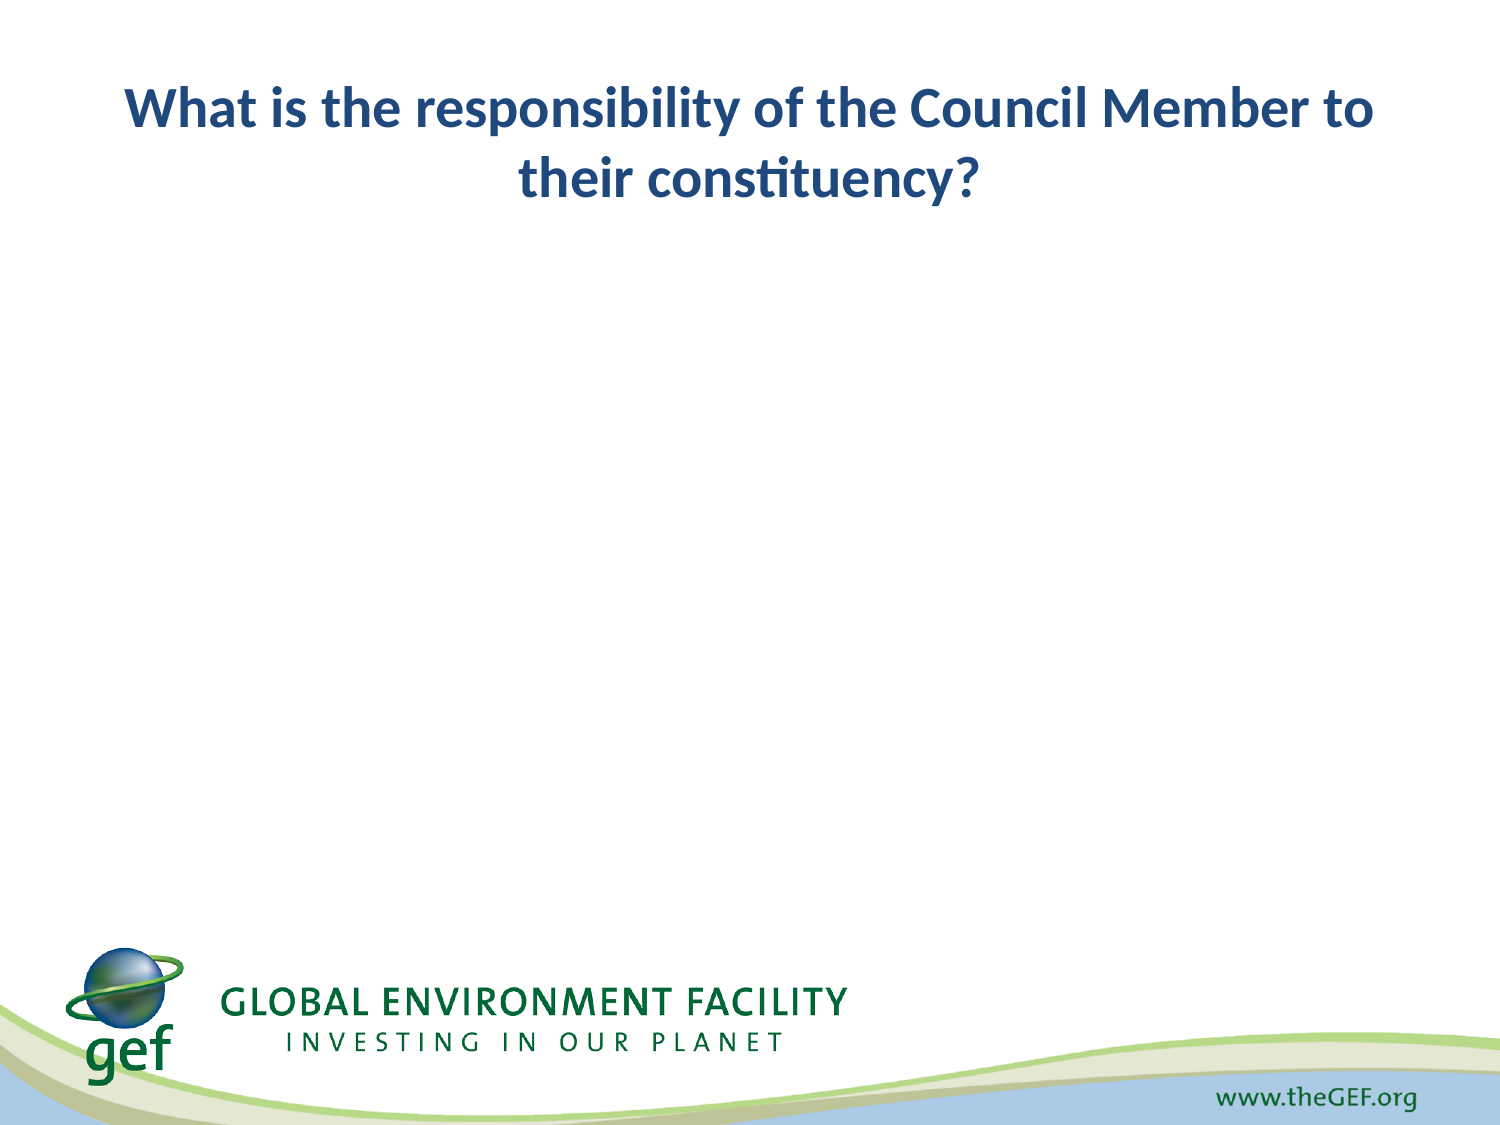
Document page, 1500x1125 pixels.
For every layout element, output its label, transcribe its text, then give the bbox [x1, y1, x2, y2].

picture [0, 920, 1500, 1125]
title What is the responsibility of the Council Member to their constituency? [74, 44, 1426, 233]
